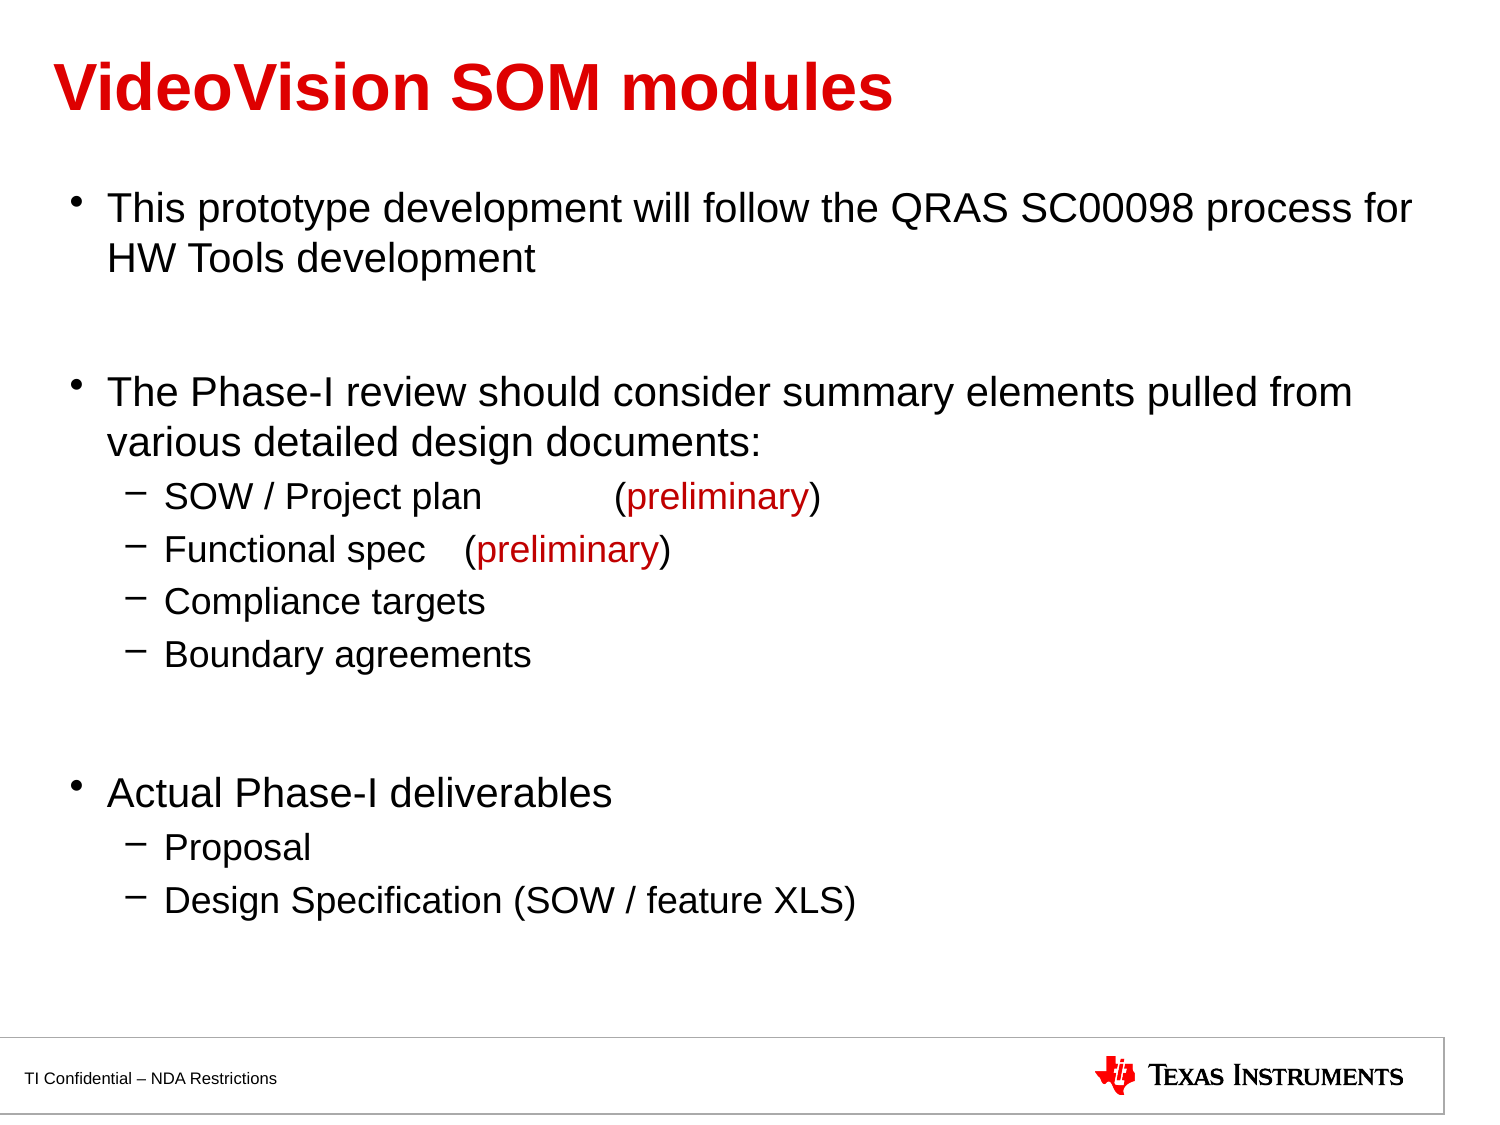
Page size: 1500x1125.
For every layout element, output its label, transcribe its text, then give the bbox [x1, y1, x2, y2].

list This prototype development will follow the QRAS SC00098 process for HW Tools development The Phase-I review should consider summary elements pulled from various detailed design documents: SOW / Project plan (preliminary) Functional spec (preliminary) Compliance targets Boundary agreements Actual Phase-I deliverables Proposal Design Specification (SOW / feature XLS) [54, 173, 1444, 984]
title VideoVision SOM modules [37, 23, 1426, 158]
picture [1095, 1056, 1403, 1095]
